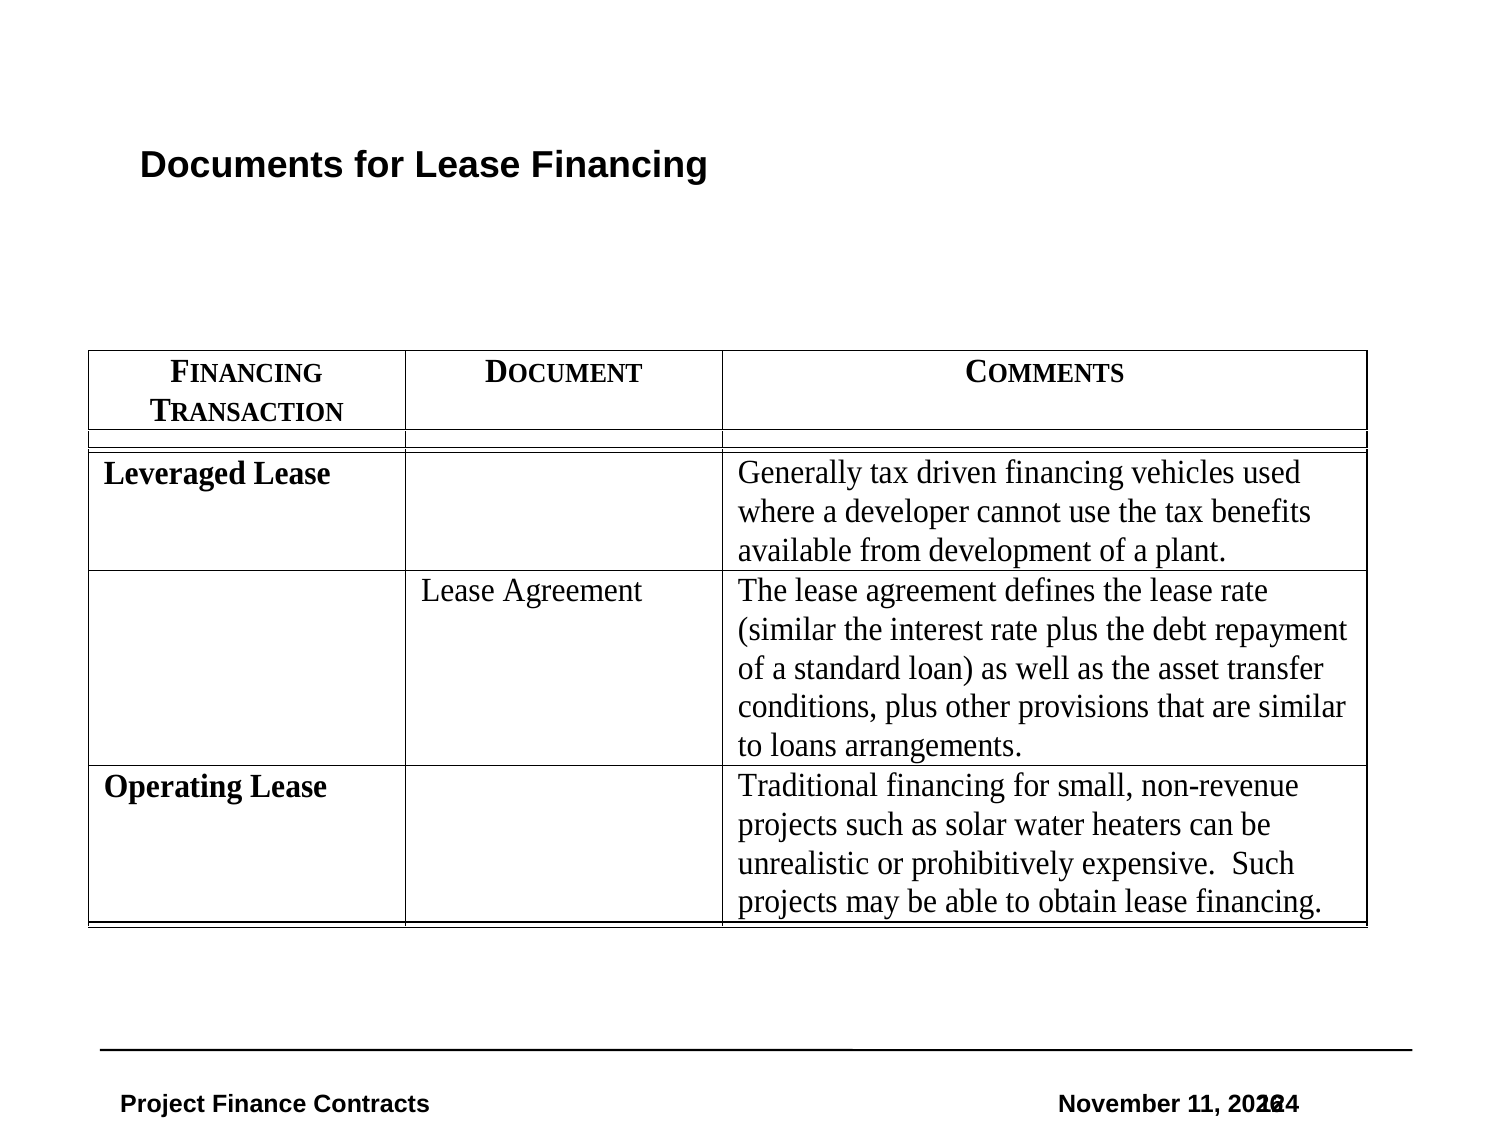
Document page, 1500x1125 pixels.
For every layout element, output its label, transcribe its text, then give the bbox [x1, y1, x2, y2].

title Documents for Lease Financing [124, 99, 1288, 226]
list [87, 349, 1463, 963]
